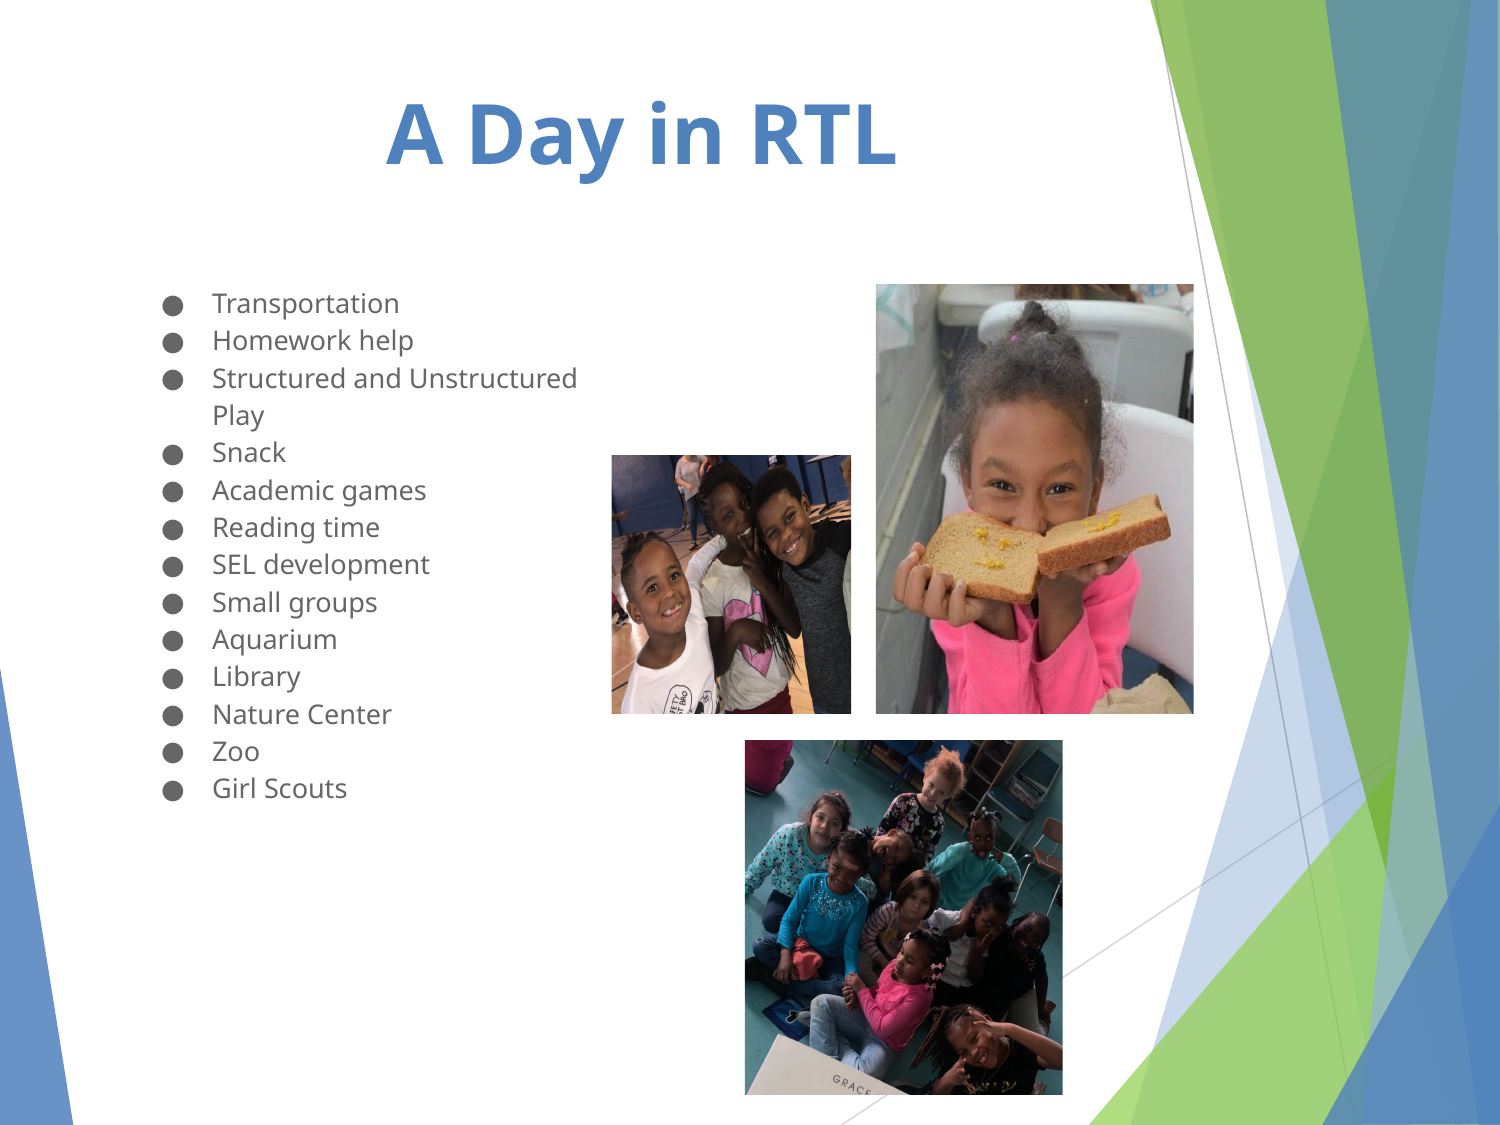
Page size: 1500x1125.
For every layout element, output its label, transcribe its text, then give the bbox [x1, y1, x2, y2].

picture [601, 455, 861, 714]
picture [744, 740, 1063, 1095]
title A Day in RTL [122, 35, 1164, 189]
list Transportation Homework help Structured and Unstructured Play Snack Academic games Reading time SEL development Small groups Aquarium Library Nature Center Zoo Girl Scouts [122, 205, 599, 891]
picture [875, 284, 1194, 714]
